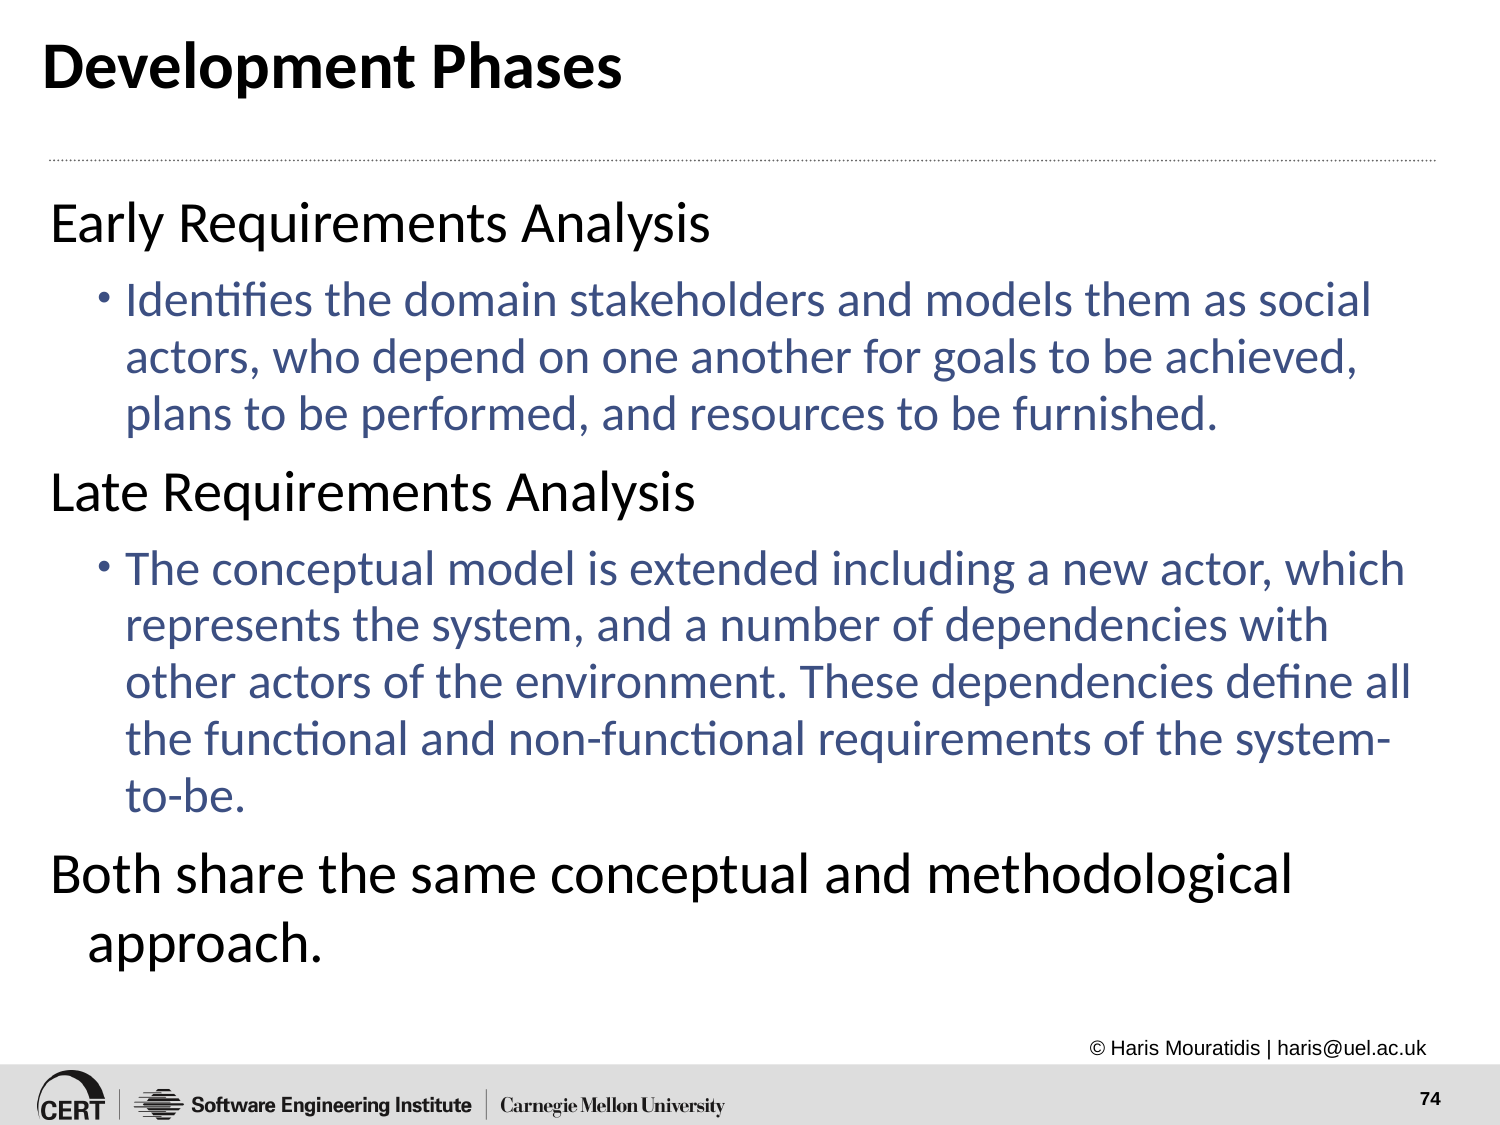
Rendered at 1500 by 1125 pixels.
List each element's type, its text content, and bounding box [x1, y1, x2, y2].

title Development Phases [42, 37, 1434, 155]
text_box © Haris Mouratidis | haris@uel.ac.uk [1074, 1027, 1500, 1075]
picture [37, 1069, 725, 1122]
list Early Requirements Analysis Identifies the domain stakeholders and models them as social actors, who depend on one another for goals to be achieved, plans to be performed, and resources to be furnished. Late Requirements Analysis The conceptual model is extended including a new actor, which represents the system, and a number of dependencies with other actors of the environment. These dependencies define all the functional and non-functional requirements of the system-to-be. Both share the same conceptual and methodological approach. [49, 187, 1438, 1001]
